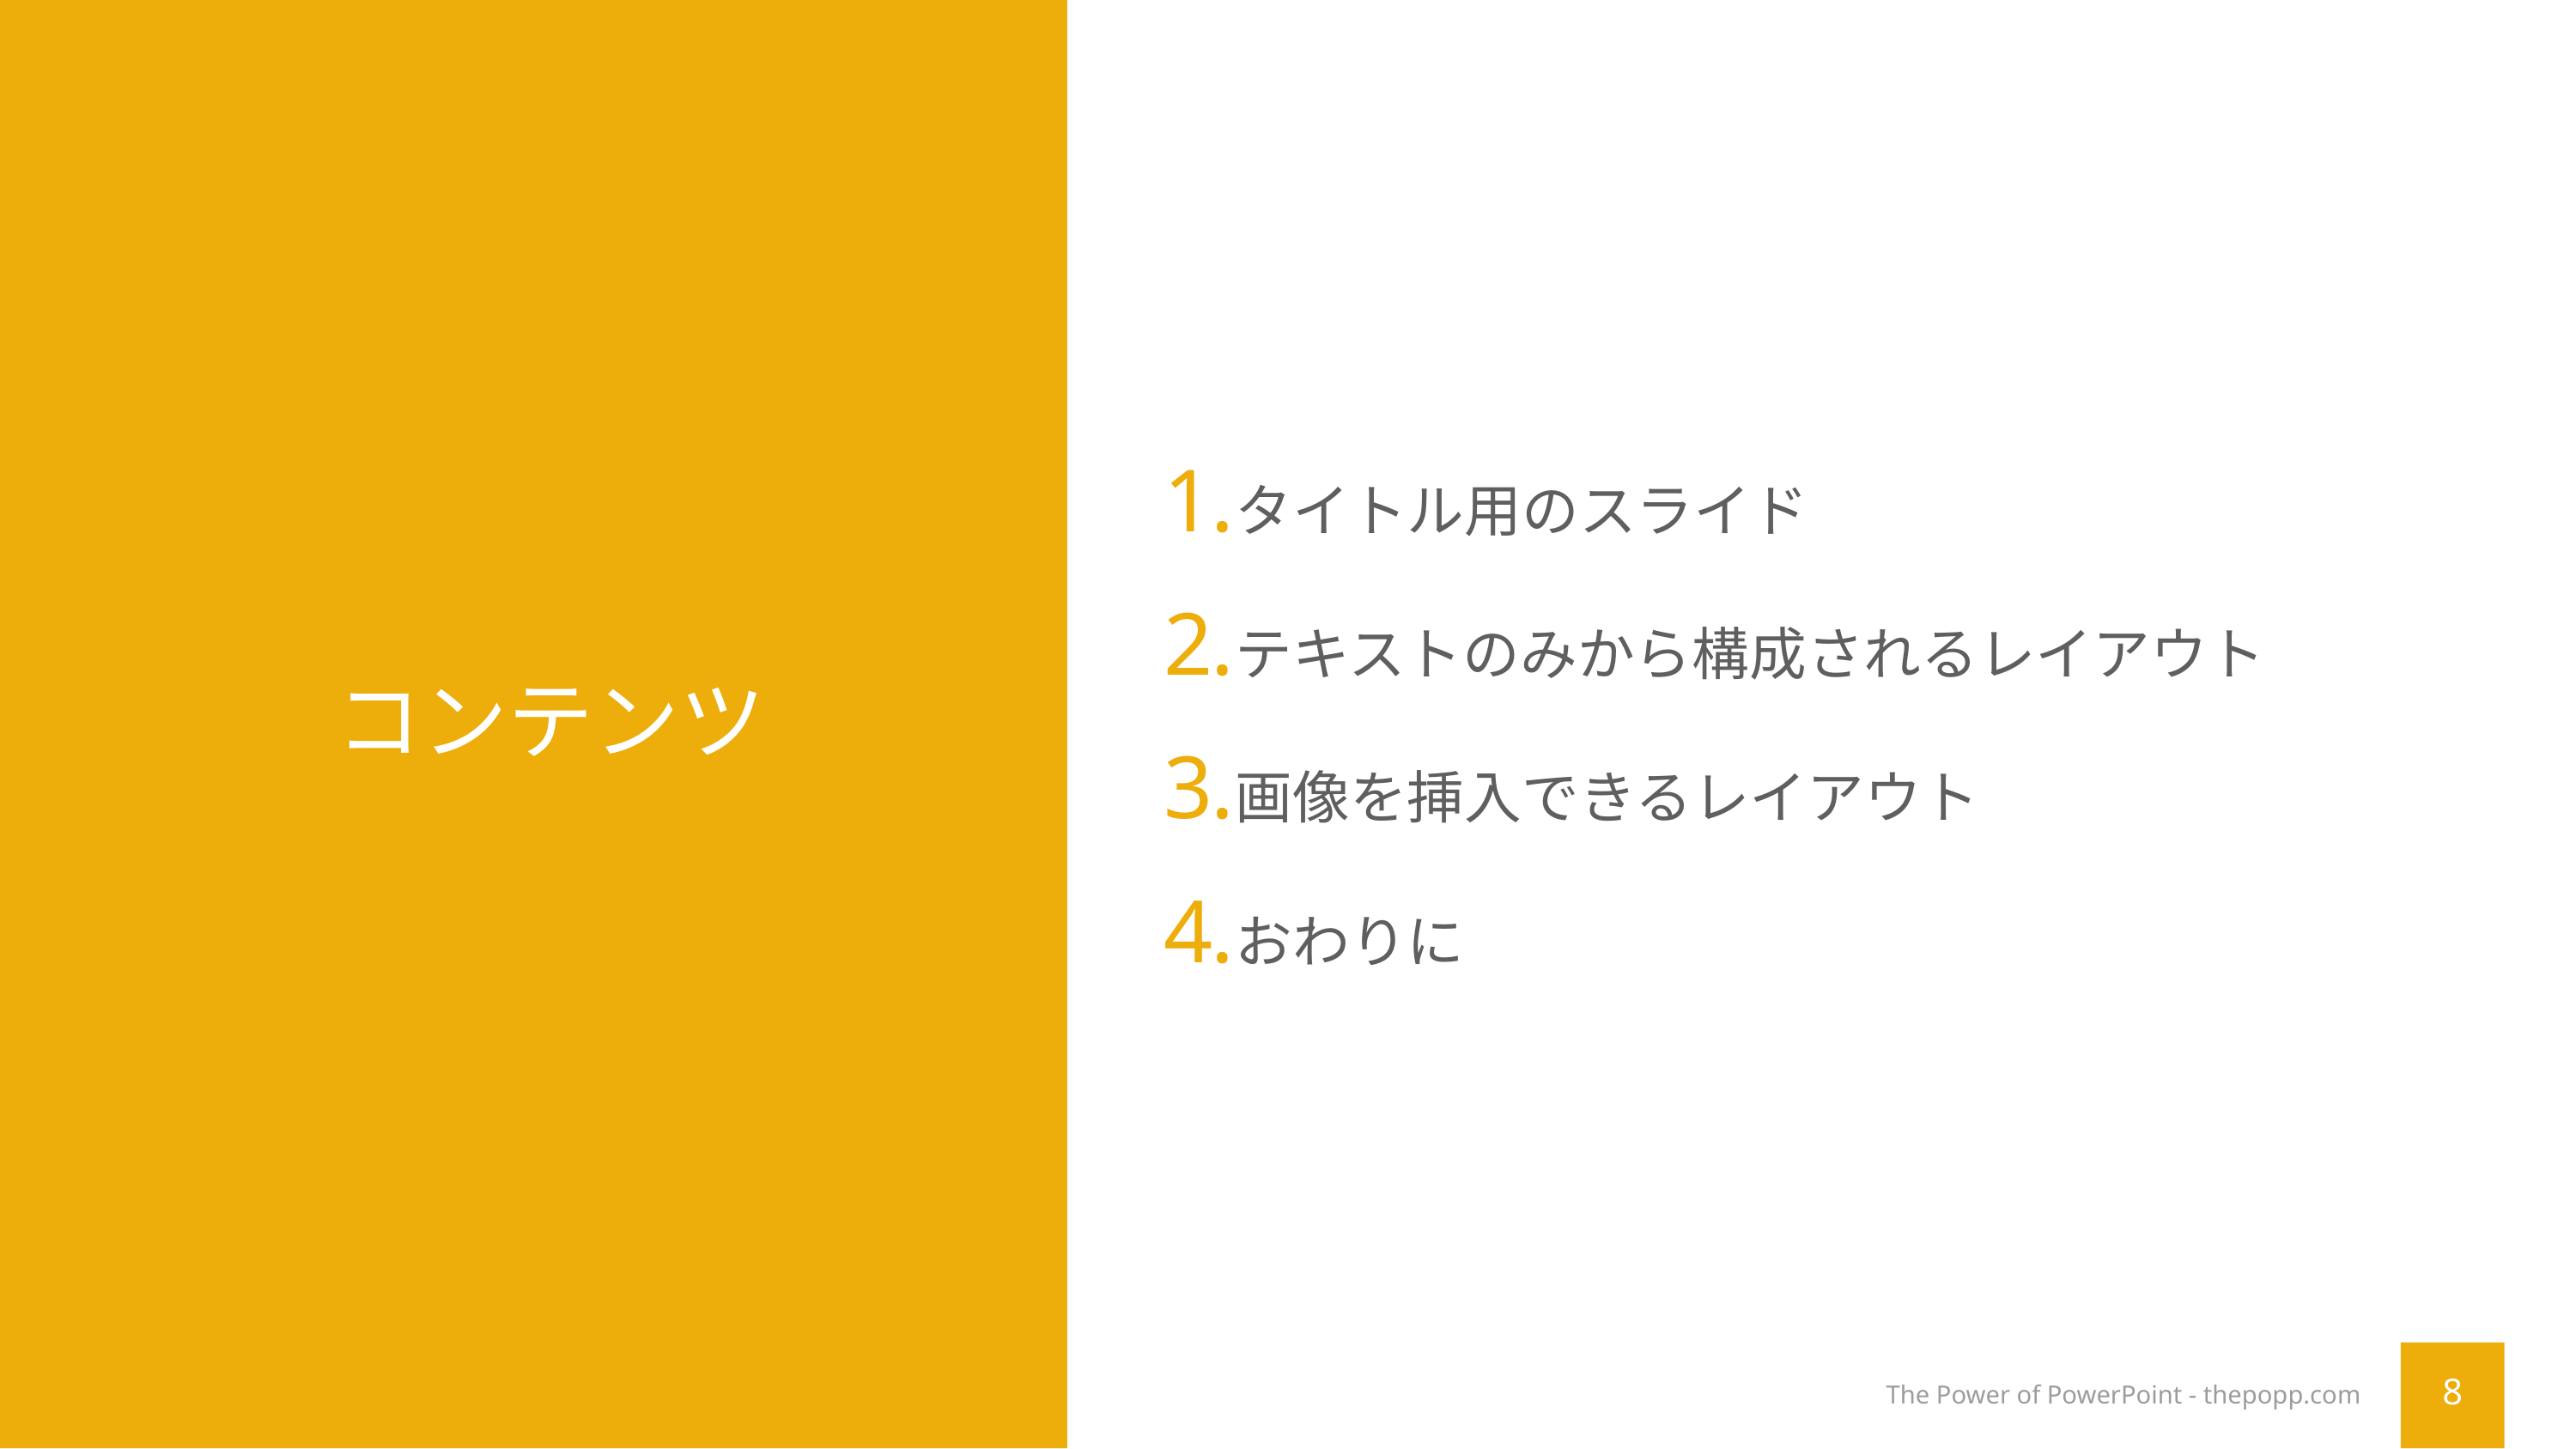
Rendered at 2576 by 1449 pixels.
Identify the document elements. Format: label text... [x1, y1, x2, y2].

title コンテンツ [120, 288, 981, 1160]
slide_number 8 [2400, 1355, 2505, 1433]
list タイトル用のスライド テキストのみから構成されるレイアウト 画像を挿入できるレイアウト おわりに [1151, 251, 2433, 1197]
footer The Power of PowerPoint - thepopp.com [1504, 1355, 2374, 1433]
